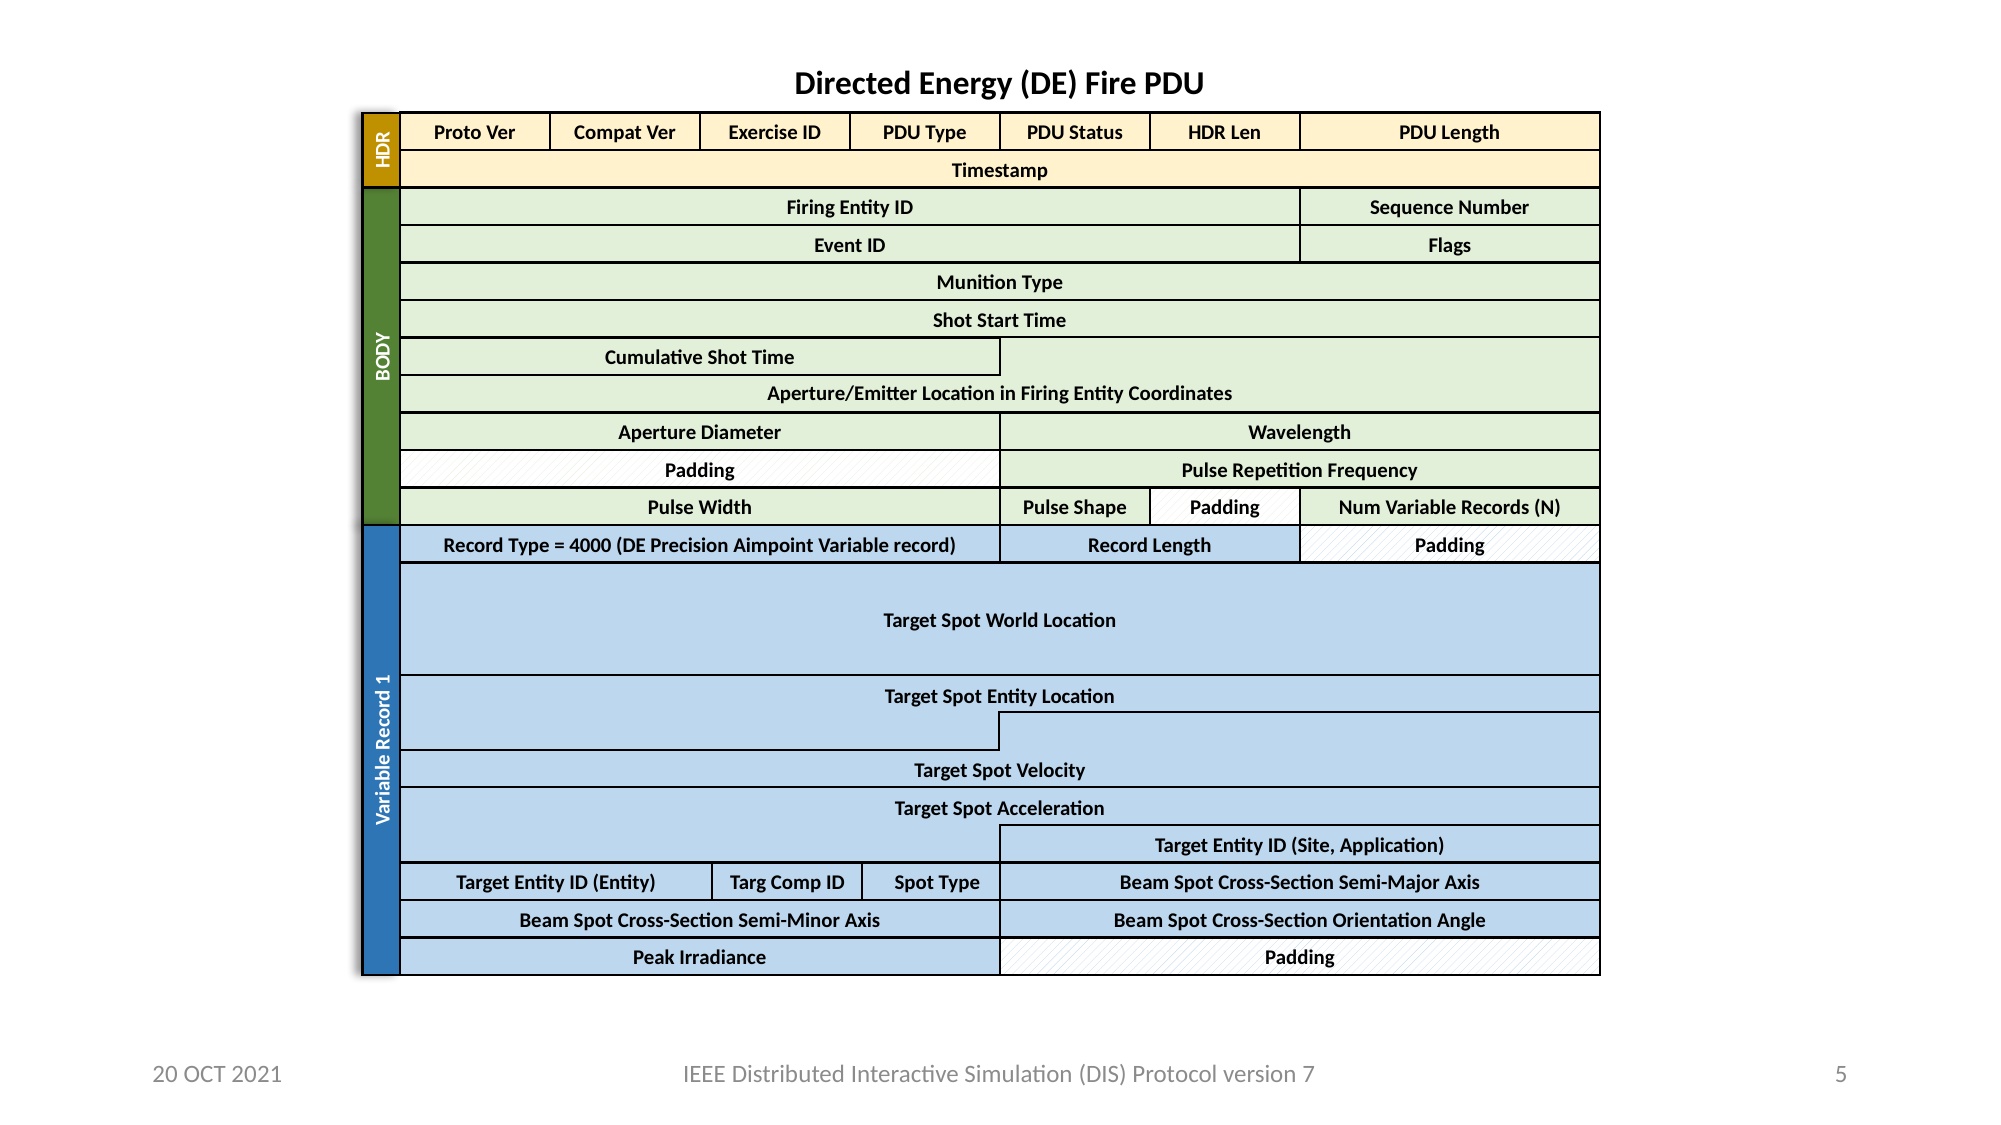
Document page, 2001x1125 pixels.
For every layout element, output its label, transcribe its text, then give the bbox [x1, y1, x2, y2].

text_box Num Variable Records (N) [1301, 488, 1601, 524]
text_box Shot Start Time [399, 299, 1601, 338]
text_box Record Length [999, 524, 1299, 561]
text_box Directed Energy (DE) Fire PDU [699, 61, 1301, 101]
text_box PDU Status [999, 111, 1149, 149]
text_box HDR Len [1149, 111, 1299, 149]
text_box Compat Ver [549, 111, 699, 149]
text_box Exercise ID [699, 111, 849, 149]
text_box Target Spot Entity Location [401, 676, 1601, 749]
text_box Firing Entity ID [401, 186, 1301, 224]
text_box Wavelength [999, 411, 1601, 451]
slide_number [137, 1042, 588, 1103]
text_box Pulse Shape [1001, 488, 1151, 524]
text_box Target Spot Velocity [399, 711, 1601, 788]
text_box Beam Spot Cross-Section Orientation Angle [999, 899, 1601, 938]
text_box Padding [1299, 524, 1601, 561]
text_box Sequence Number [1301, 186, 1601, 224]
text_box Aperture/Emitter Location in Firing Entity Coordinates [401, 338, 1601, 411]
text_box Spot Type [861, 861, 999, 899]
text_box Timestamp [401, 149, 1601, 186]
text_box HDR [361, 112, 401, 189]
text_box Cumulative Shot Time [399, 338, 1001, 376]
text_box Target Spot World Location [399, 561, 1601, 676]
text_box Beam Spot Cross-Section Semi-Minor Axis [399, 899, 999, 936]
text_box Target Entity ID (Site, Application) [999, 824, 1601, 863]
text_box Munition Type [399, 261, 1601, 299]
text_box PDU Length [1299, 111, 1601, 149]
text_box Targ Comp ID [713, 861, 861, 899]
text_box Aperture Diameter [399, 411, 999, 451]
text_box Target Entity ID (Entity) [399, 861, 713, 901]
text_box Padding [1001, 938, 1601, 976]
text_box Padding [1151, 488, 1301, 524]
text_box Pulse Repetition Frequency [1001, 451, 1601, 488]
text_box Proto Ver [399, 111, 549, 149]
slide_number 5 [1412, 1042, 1863, 1103]
text_box PDU Type [849, 111, 999, 149]
footer IEEE Distributed Interactive Simulation (DIS) Protocol version 7 [662, 1042, 1338, 1103]
text_box Beam Spot Cross-Section Semi-Major Axis [999, 863, 1601, 899]
text_box Peak Irradiance [399, 936, 1001, 976]
text_box Variable Record 1 [361, 524, 401, 976]
text_box Event ID [401, 224, 1299, 261]
text_box Record Type = 4000 (DE Precision Aimpoint Variable record) [399, 524, 999, 561]
text_box Flags [1299, 224, 1601, 263]
text_box Padding [399, 451, 1001, 488]
text_box BODY [361, 189, 401, 523]
text_box Pulse Width [399, 488, 1001, 524]
text_box Target Spot Acceleration [401, 788, 1601, 861]
